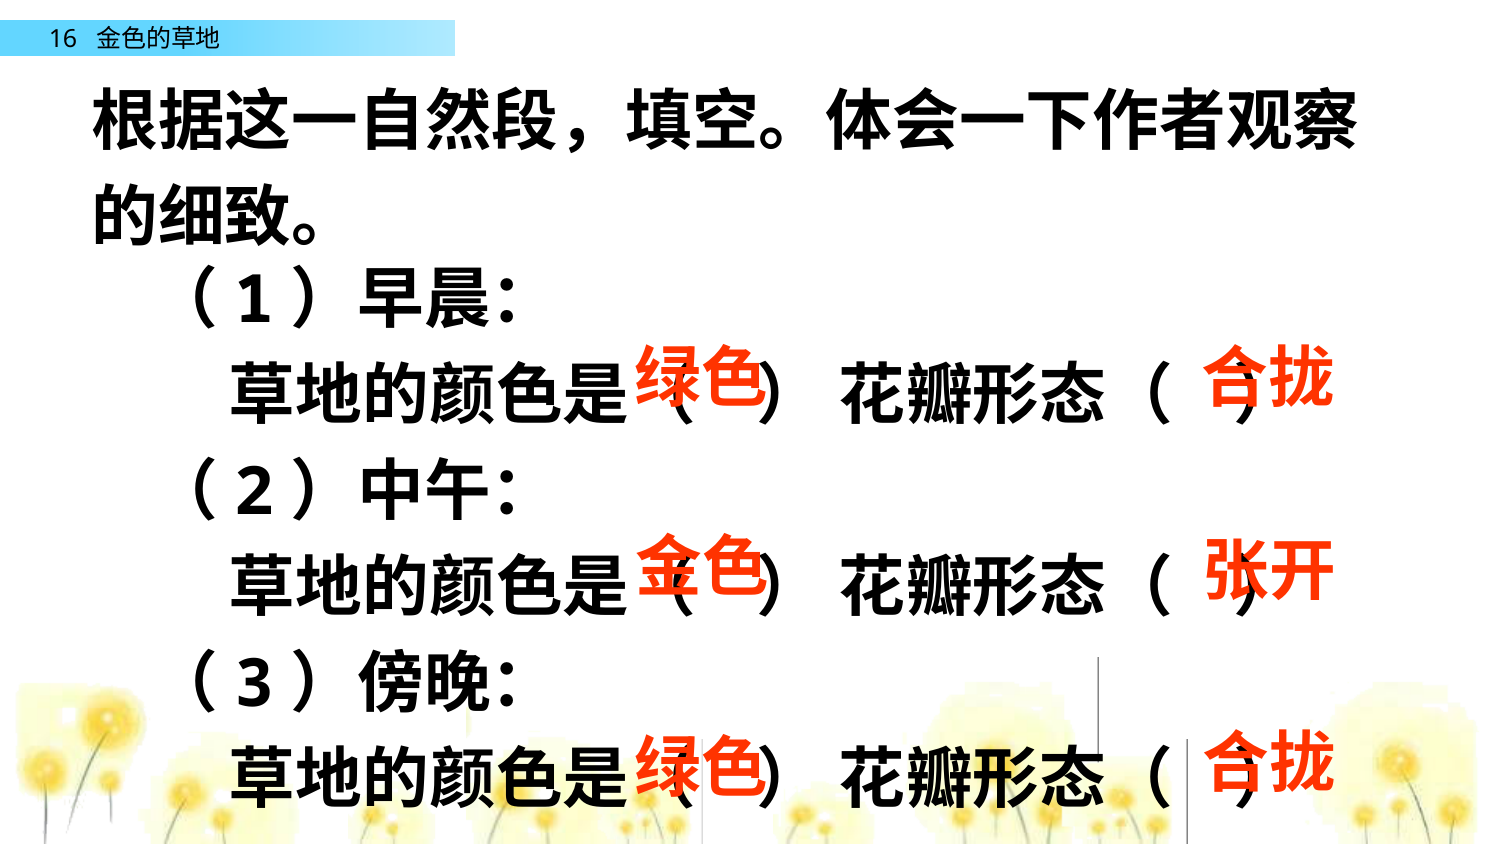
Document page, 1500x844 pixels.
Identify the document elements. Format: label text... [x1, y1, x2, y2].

text_box 张开 [1188, 521, 1352, 616]
text_box 绿色 [620, 717, 786, 812]
text_box 金色 [621, 516, 785, 611]
text_box 合拢 [1186, 327, 1359, 422]
text_box 合拢 [1188, 712, 1352, 808]
picture [1222, 657, 1500, 844]
picture [0, 658, 1188, 844]
text_box 根据这一自然段，填空。体会一下作者观察的细致。 [76, 54, 1424, 262]
text_box （1）早晨： 草地的颜色是（ ） 花瓣形态（ ） （2）中午： 草地的颜色是（ ） 花瓣形态（ ） （3）傍晚： 草地的颜色是（ ） 花瓣形态（ ） [137, 232, 1316, 823]
text_box 绿色 [620, 327, 786, 422]
